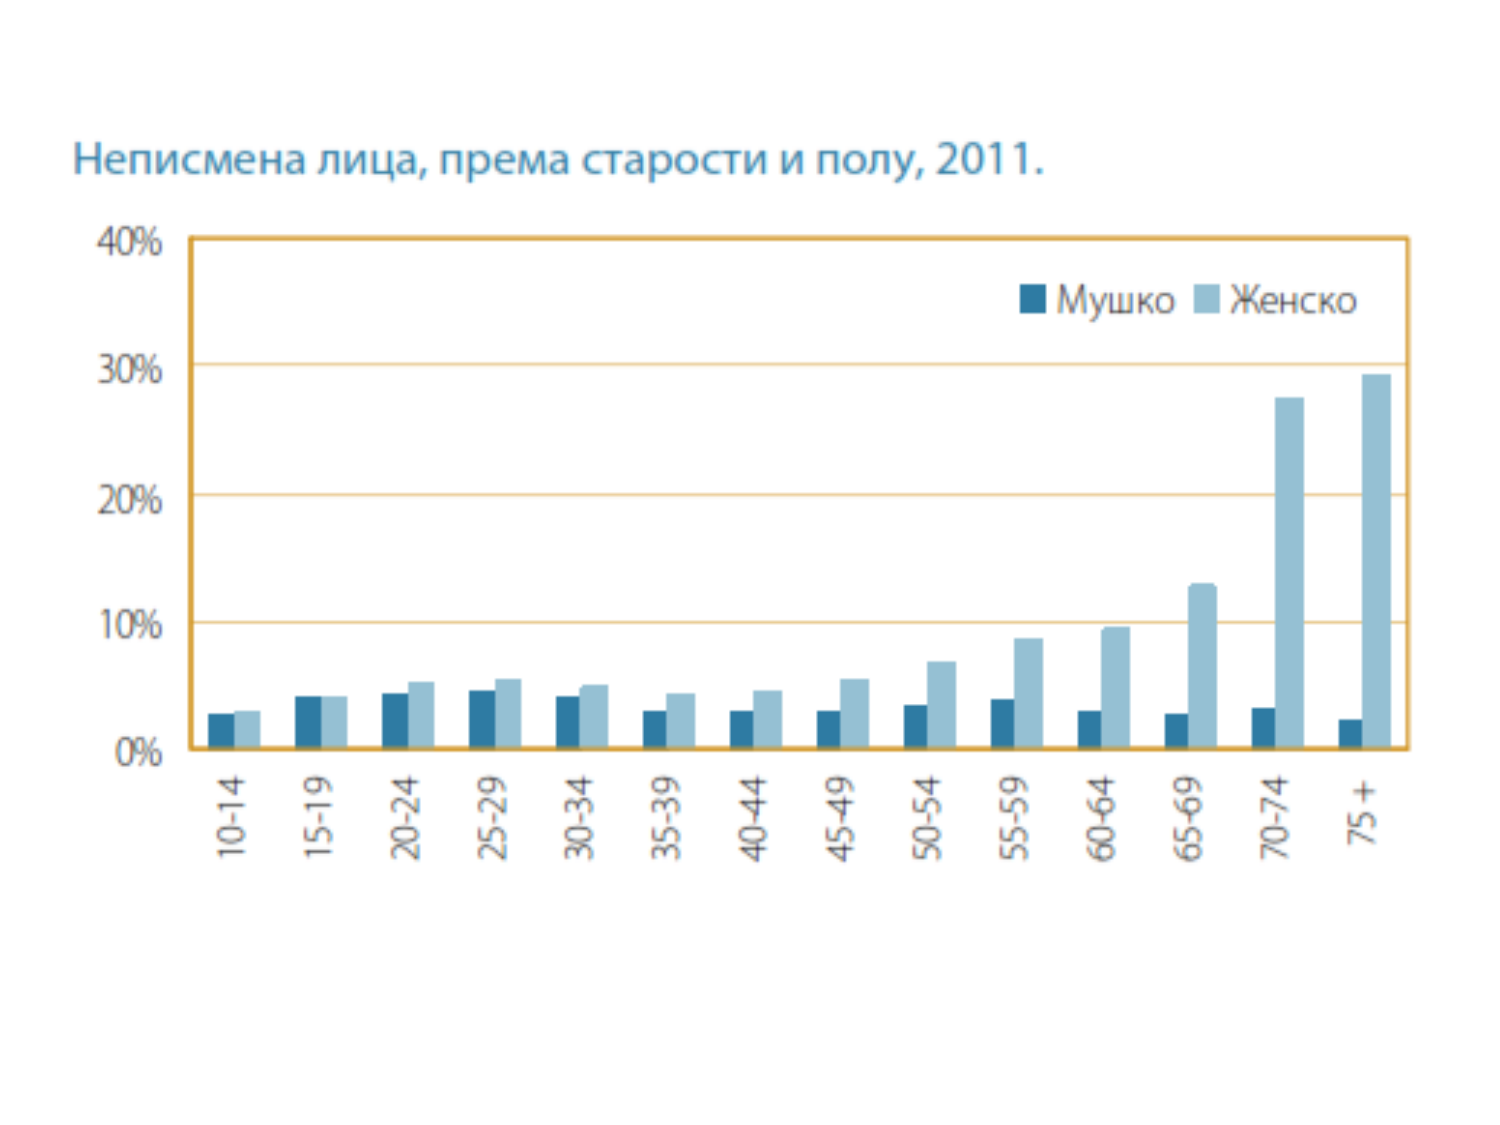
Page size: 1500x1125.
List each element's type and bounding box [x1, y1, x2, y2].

list [40, 114, 1448, 883]
